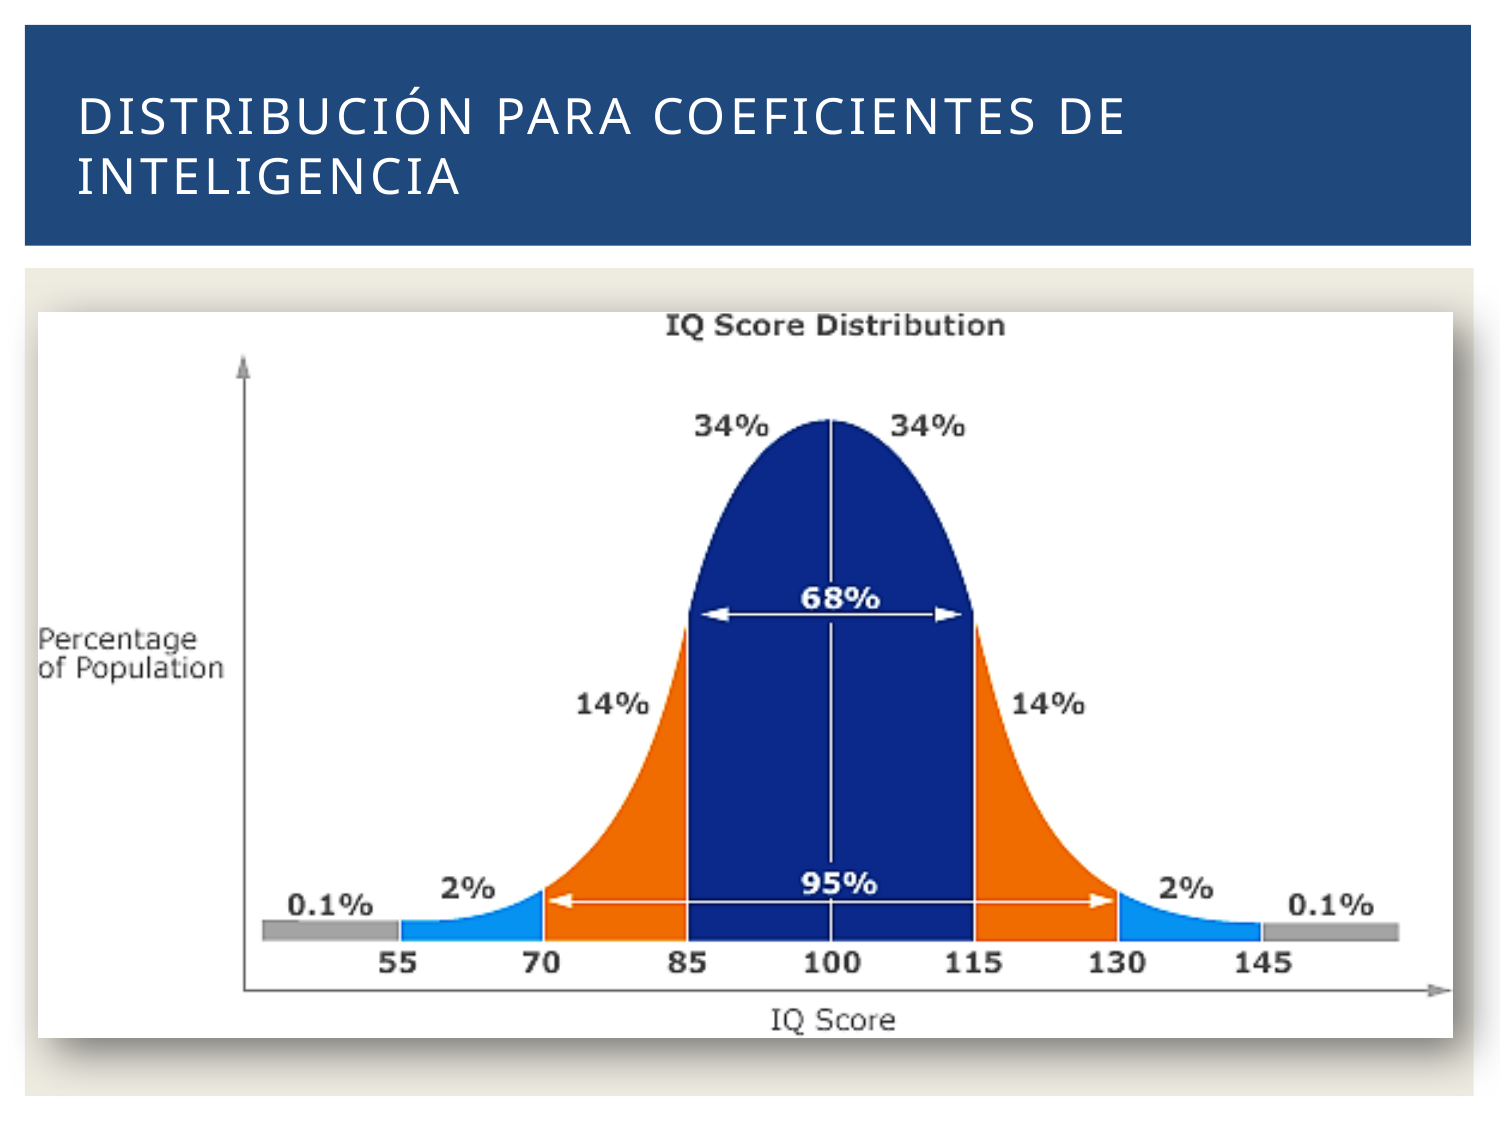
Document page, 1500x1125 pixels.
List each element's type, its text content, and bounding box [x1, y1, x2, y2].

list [37, 312, 1453, 1038]
title Distribución para Coeficientes de Inteligencia [62, 58, 1438, 232]
